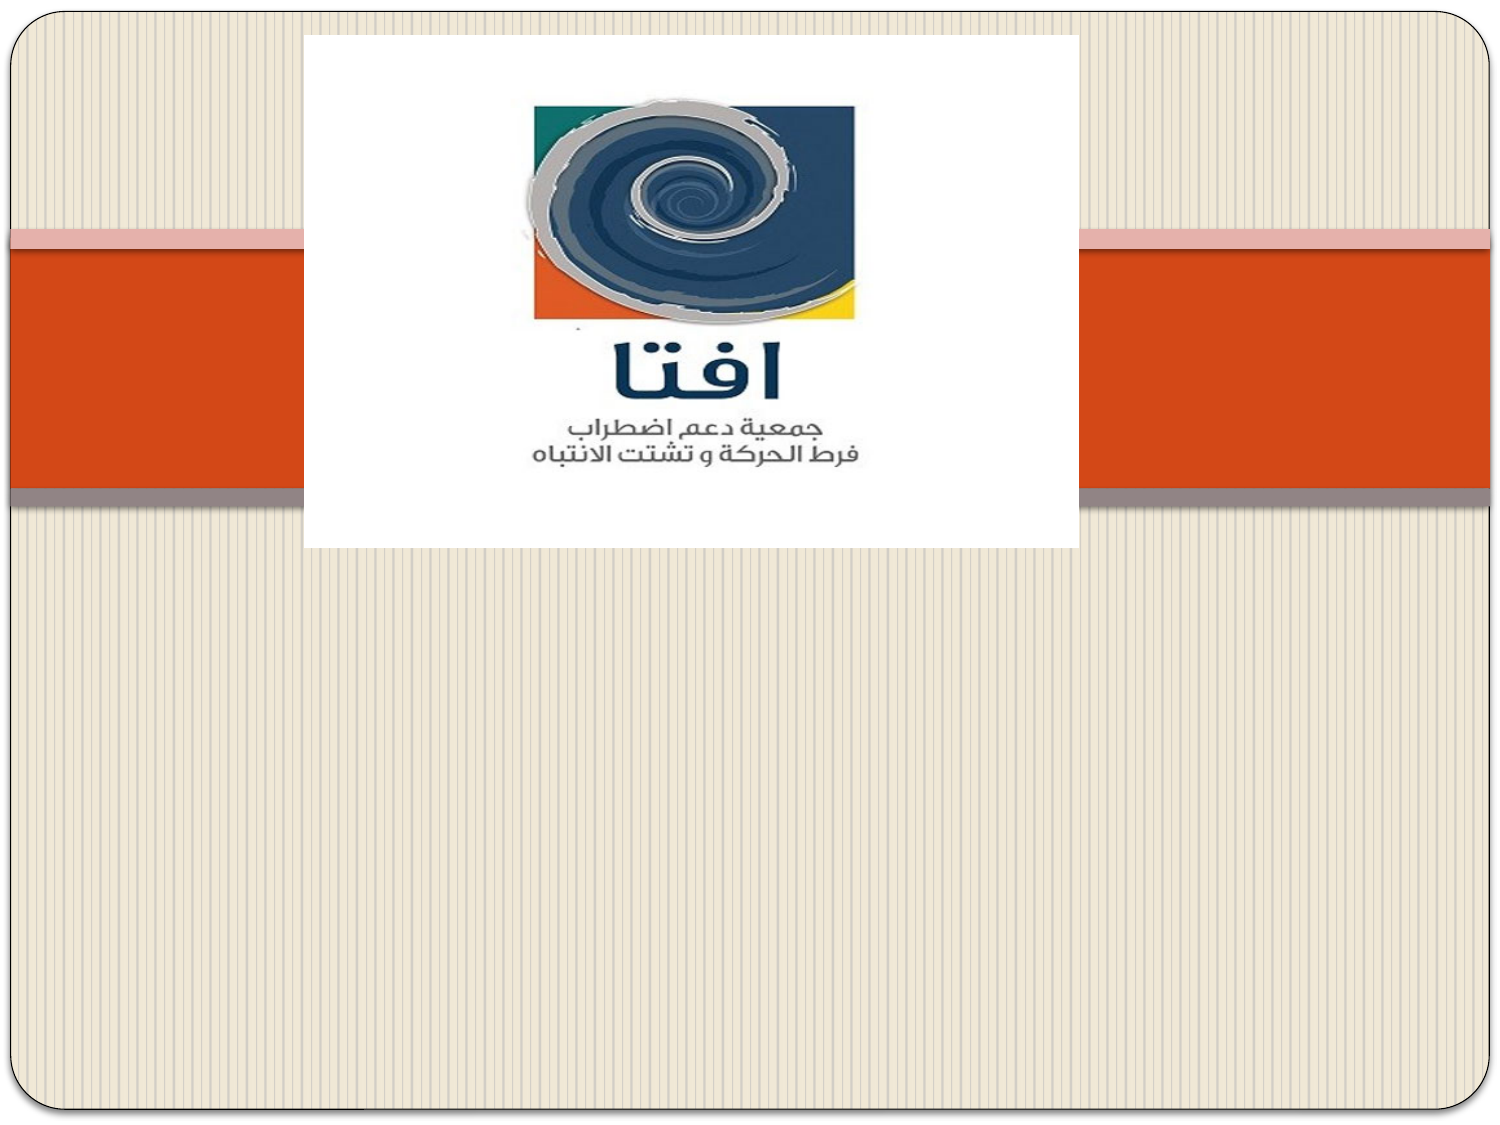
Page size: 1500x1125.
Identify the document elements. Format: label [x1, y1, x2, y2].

picture [304, 34, 1079, 549]
